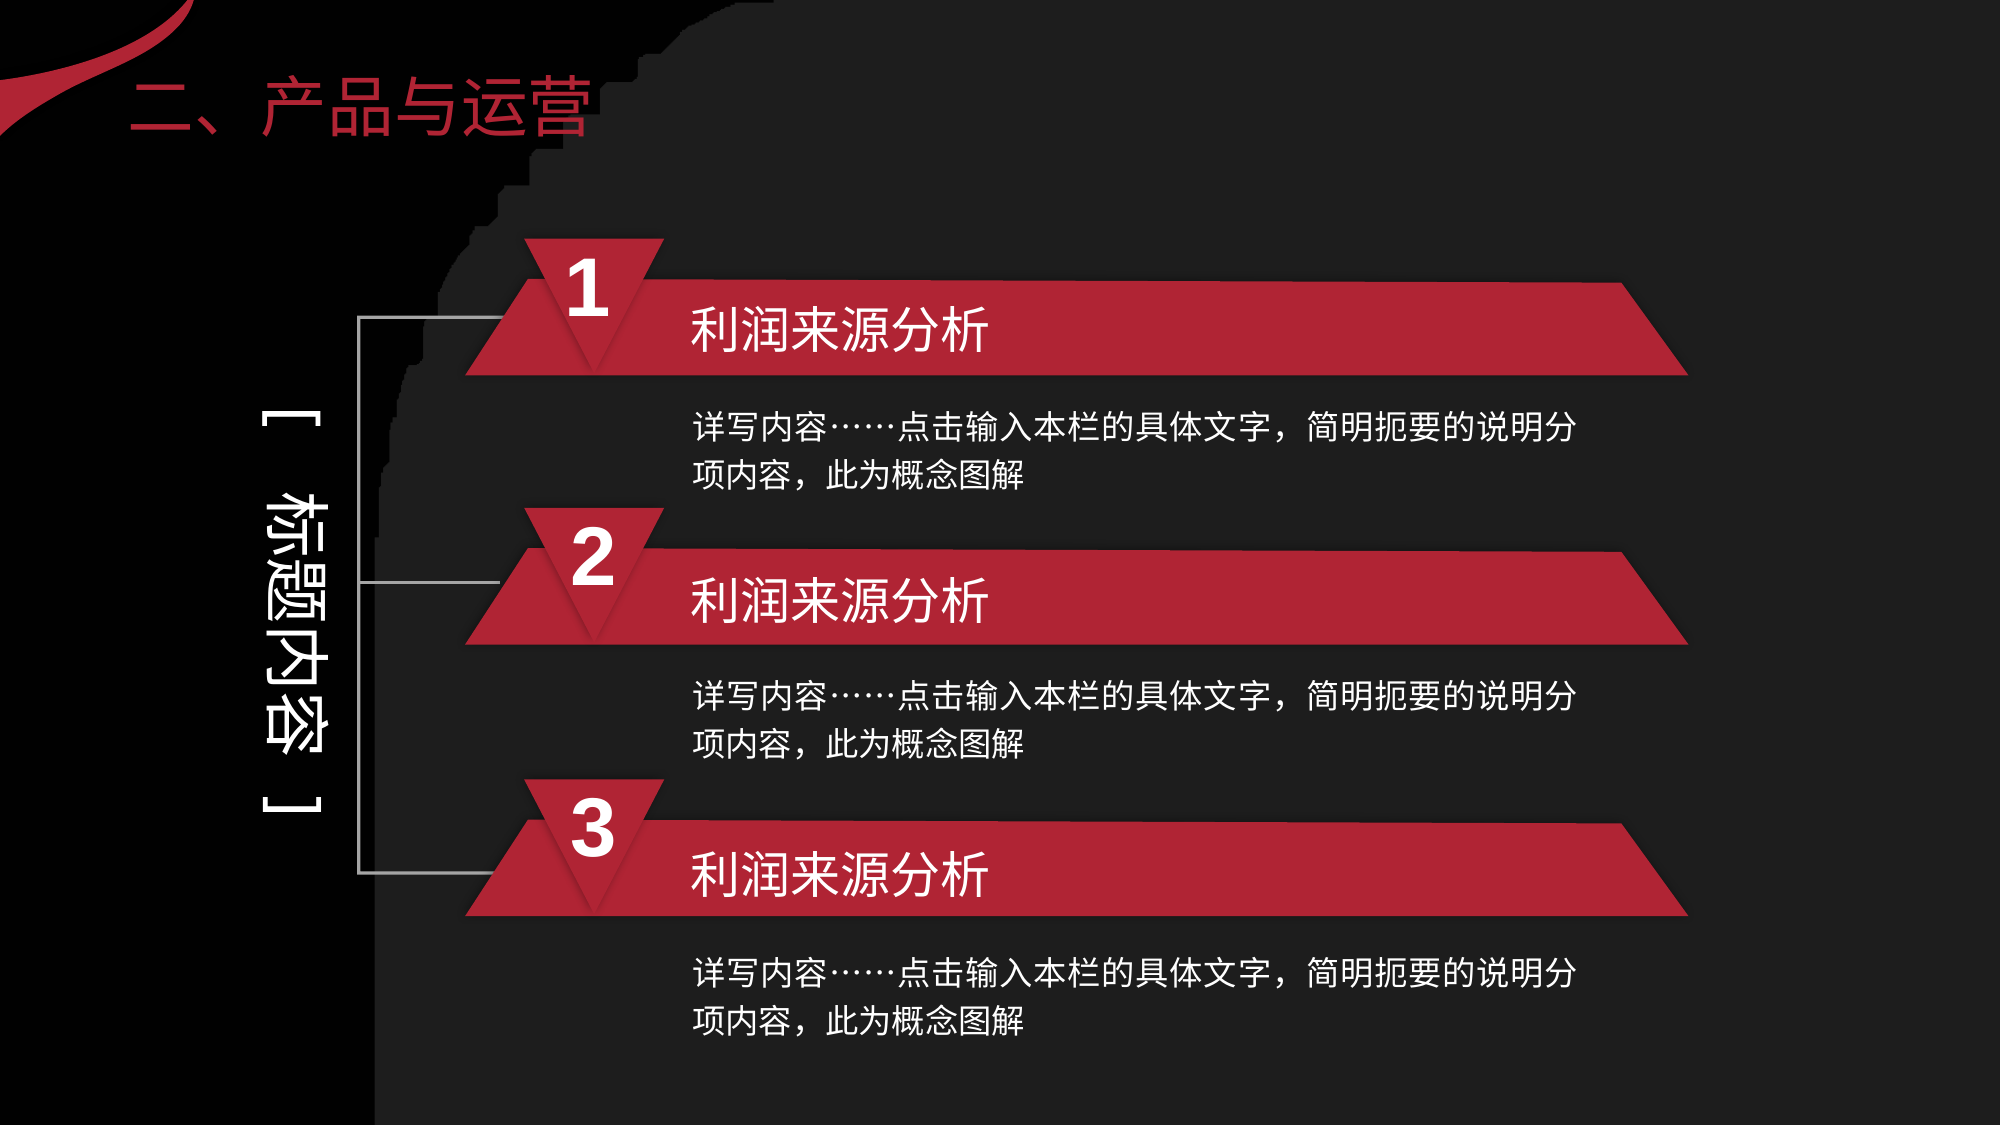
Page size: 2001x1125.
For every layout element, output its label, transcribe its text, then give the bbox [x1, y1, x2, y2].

text_box 二、产品与运营 [110, 56, 887, 154]
text_box 详写内容……点击输入本栏的具体文字，简明扼要的说明分项内容，此为概念图解 [677, 391, 1594, 502]
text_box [465, 278, 1689, 376]
picture [0, 0, 2000, 1125]
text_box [524, 765, 665, 915]
text_box [0, 0, 194, 136]
text_box [ 标题内容 ] [235, 317, 347, 907]
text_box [465, 547, 1689, 645]
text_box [524, 494, 665, 643]
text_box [465, 819, 1689, 917]
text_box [524, 225, 665, 374]
text_box 详写内容……点击输入本栏的具体文字，简明扼要的说明分项内容，此为概念图解 [677, 660, 1594, 771]
picture [0, 0, 186, 80]
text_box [358, 317, 520, 873]
text_box 详写内容……点击输入本栏的具体文字，简明扼要的说明分项内容，此为概念图解 [677, 937, 1594, 1048]
